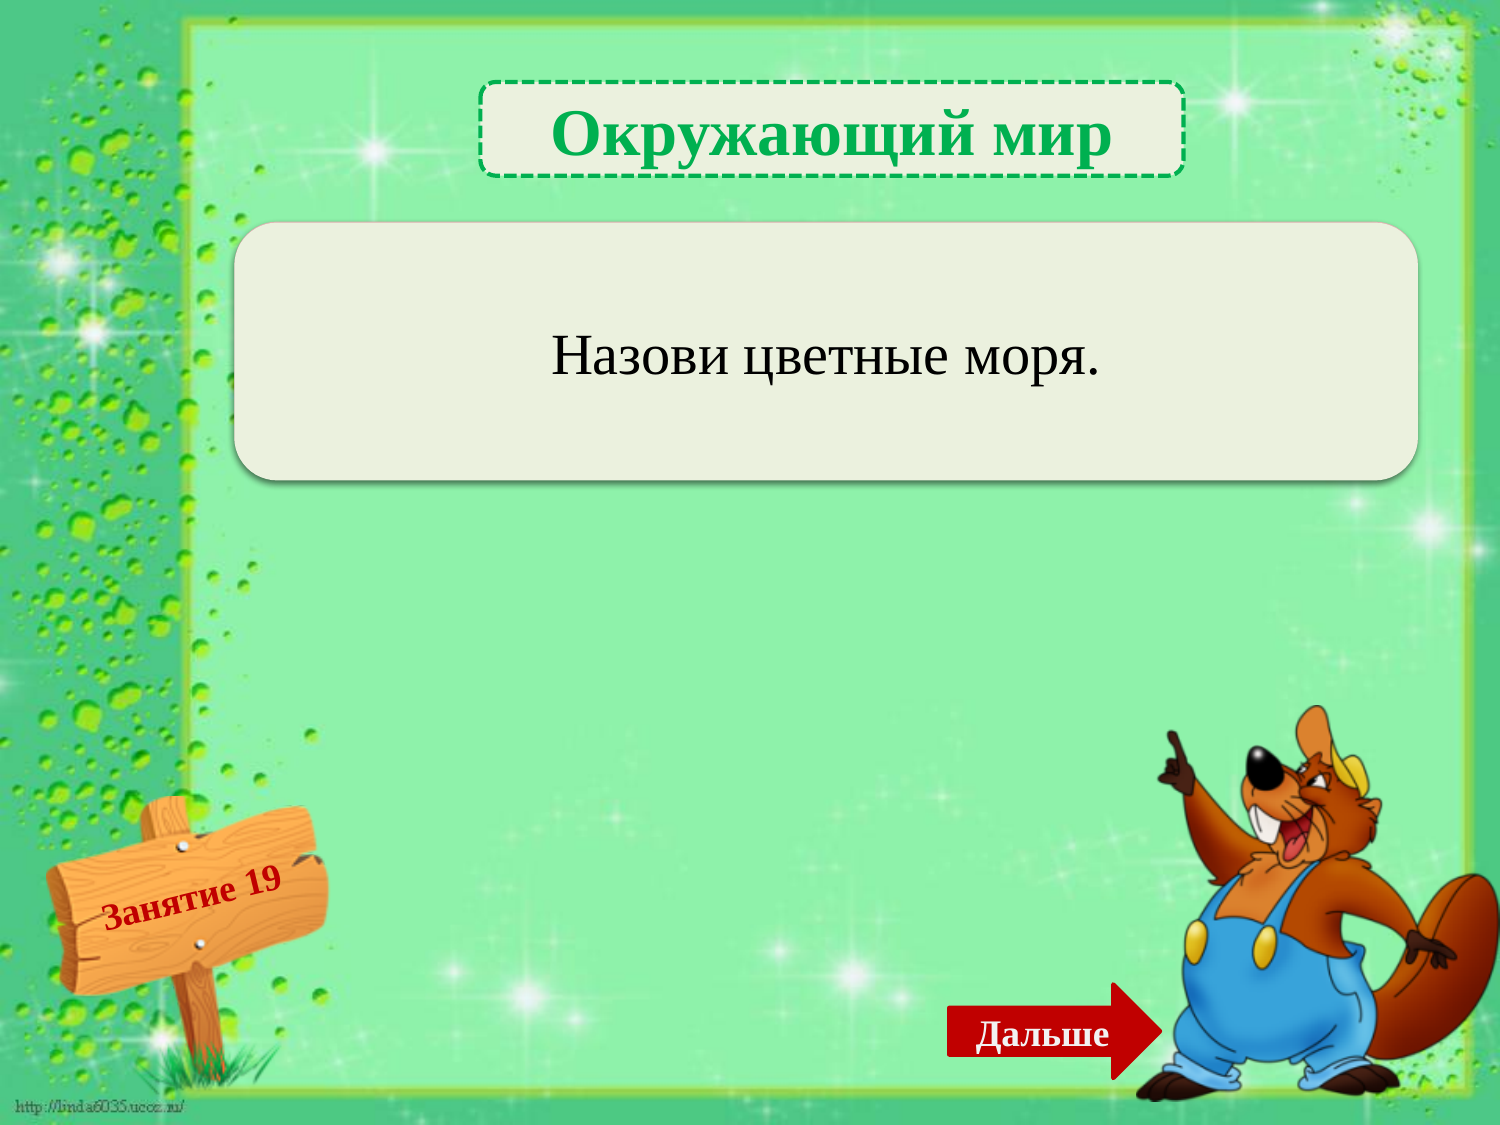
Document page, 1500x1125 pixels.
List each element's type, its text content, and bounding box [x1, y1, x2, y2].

picture [0, 0, 1500, 1125]
text_box [232, 220, 1421, 483]
text_box Дальше [947, 982, 1163, 1081]
text_box Окружающий мир [478, 79, 1186, 178]
